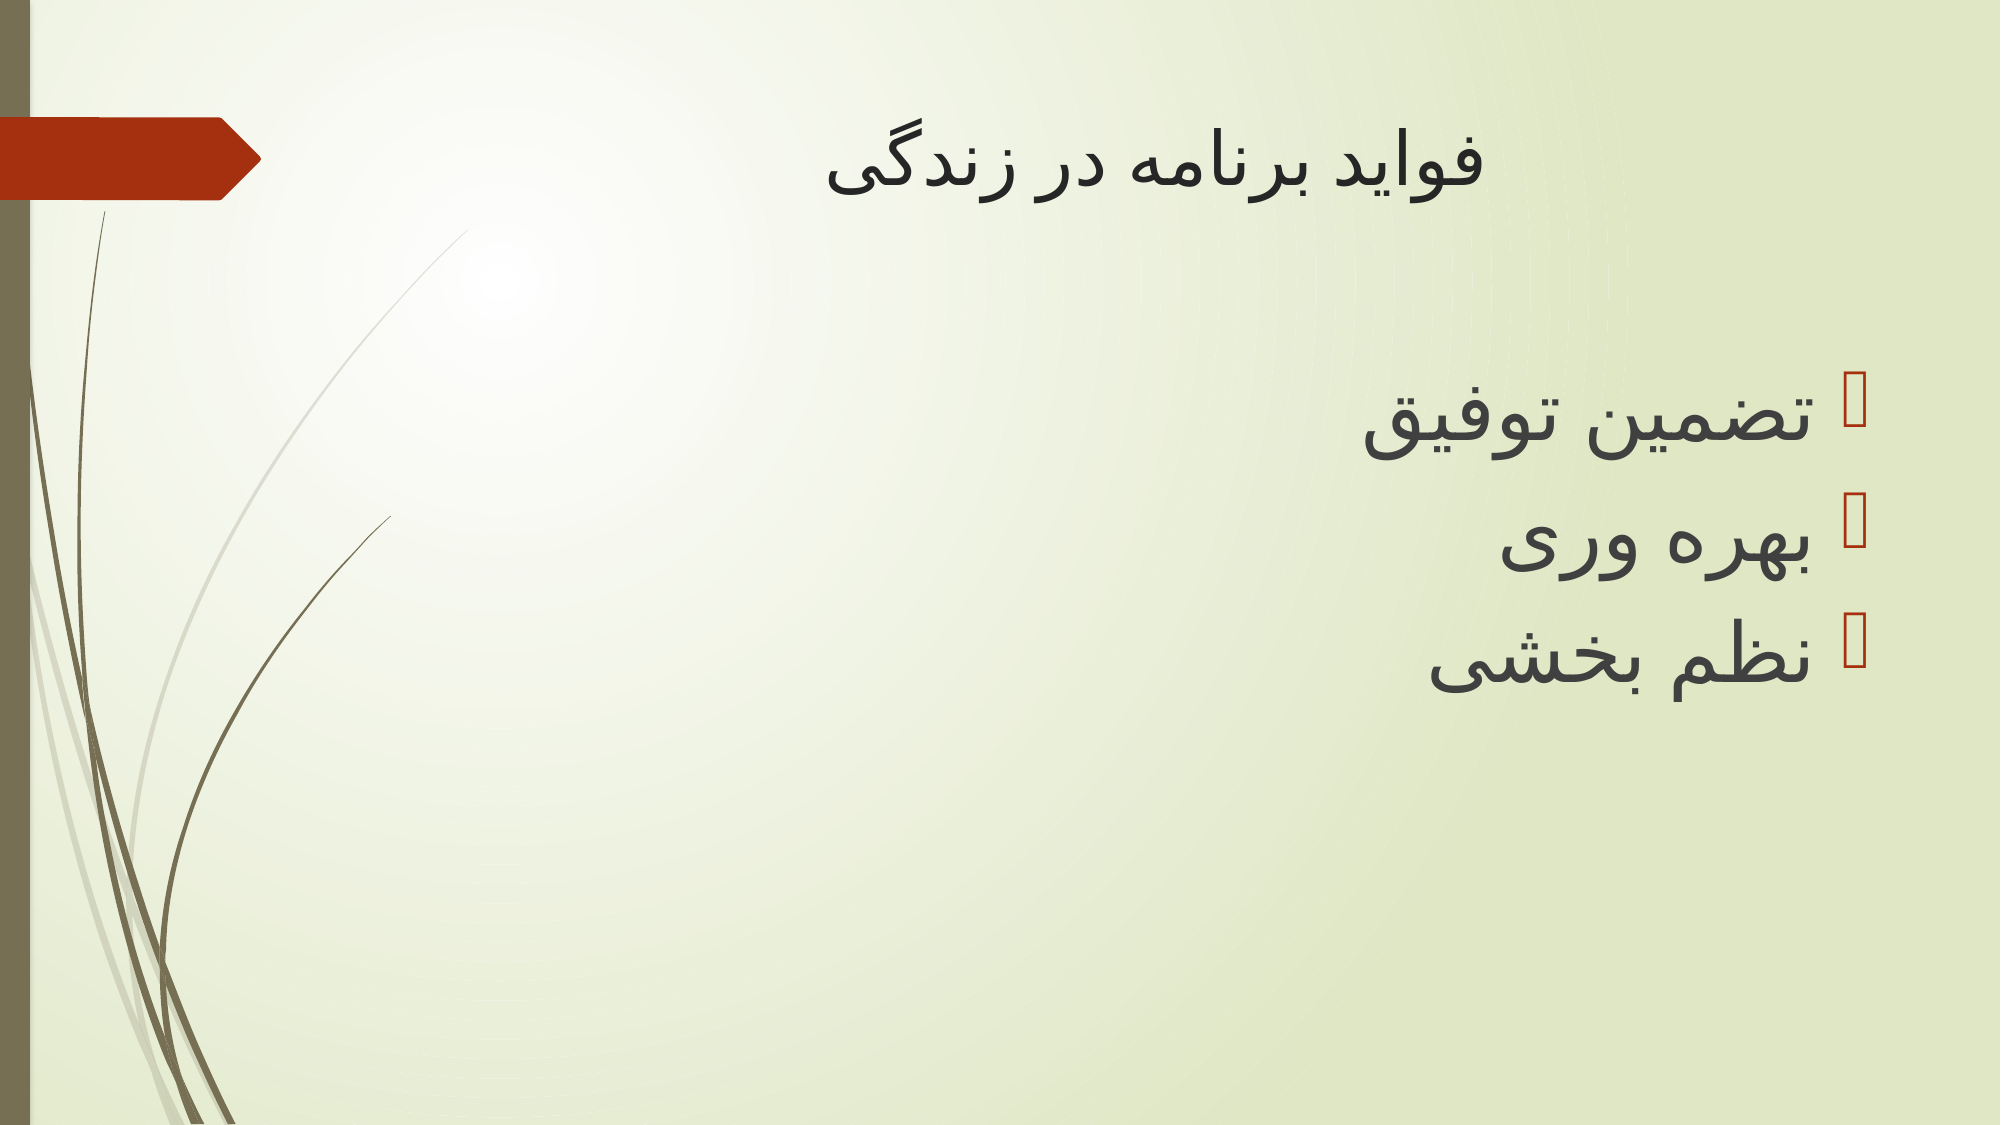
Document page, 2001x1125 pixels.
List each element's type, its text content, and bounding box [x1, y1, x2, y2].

title فواید برنامه در زندگی [425, 102, 1888, 313]
list تضمین توفیق بهره وری نظم بخشی [424, 350, 1888, 970]
